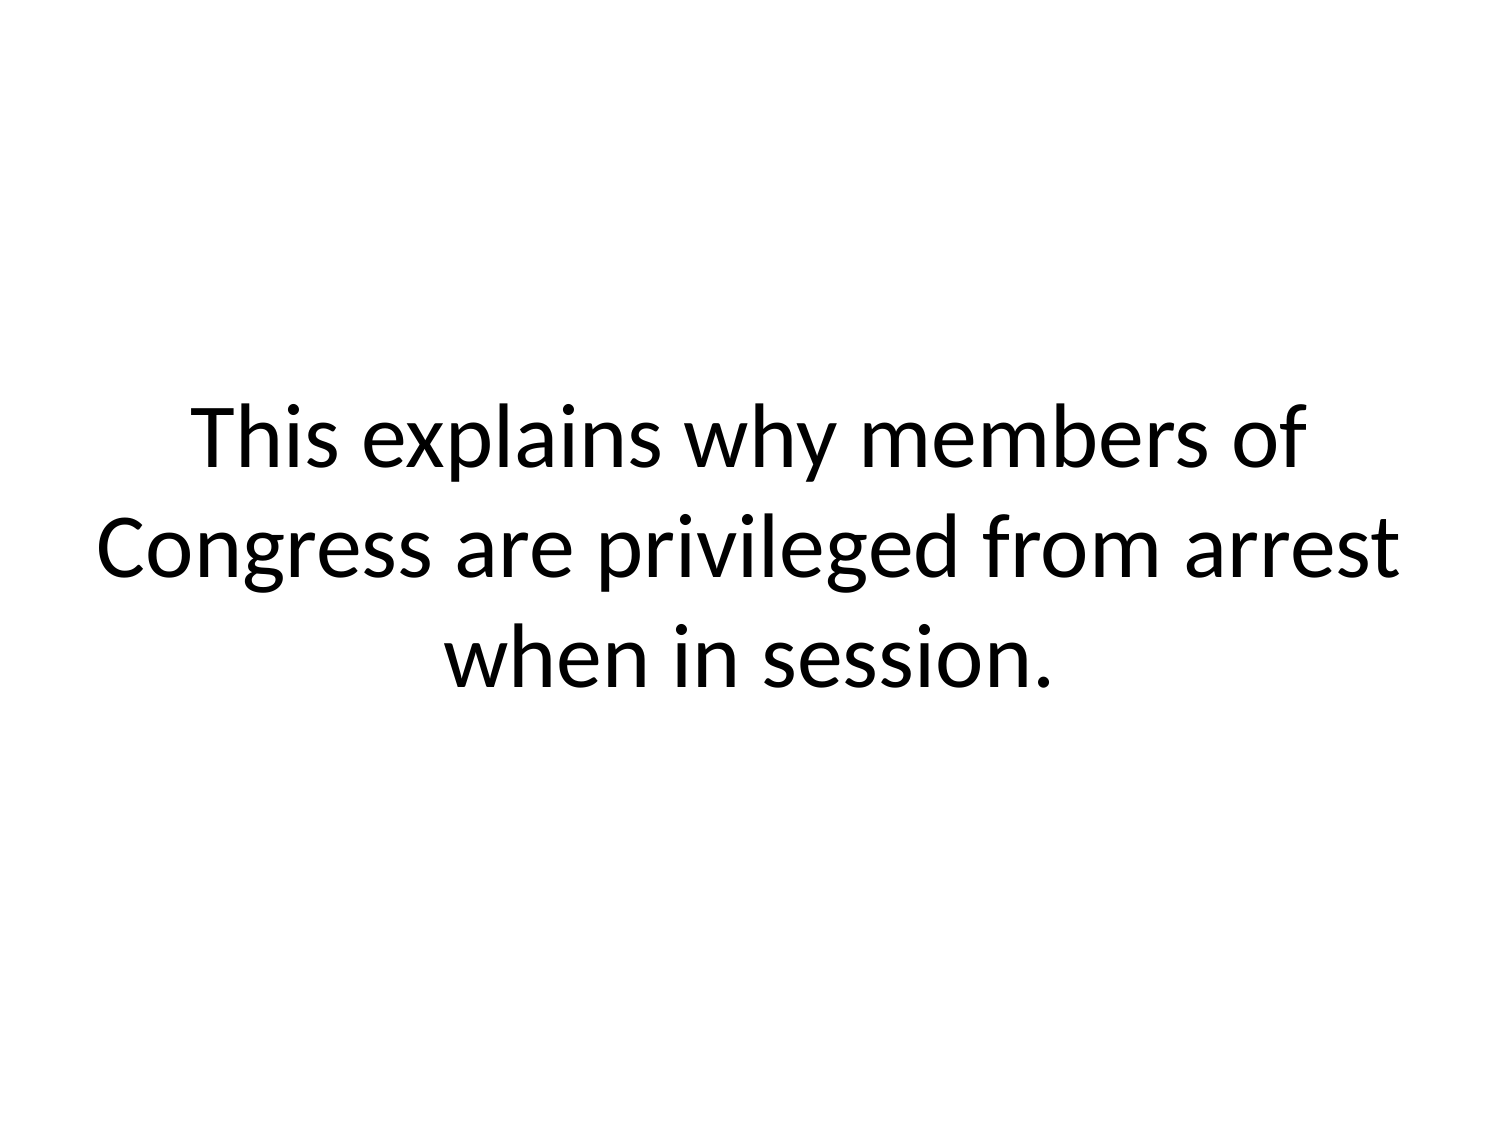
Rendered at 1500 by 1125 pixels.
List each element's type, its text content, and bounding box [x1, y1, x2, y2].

title This explains why members of Congress are privileged from arrest when in session. [74, 44, 1426, 1038]
